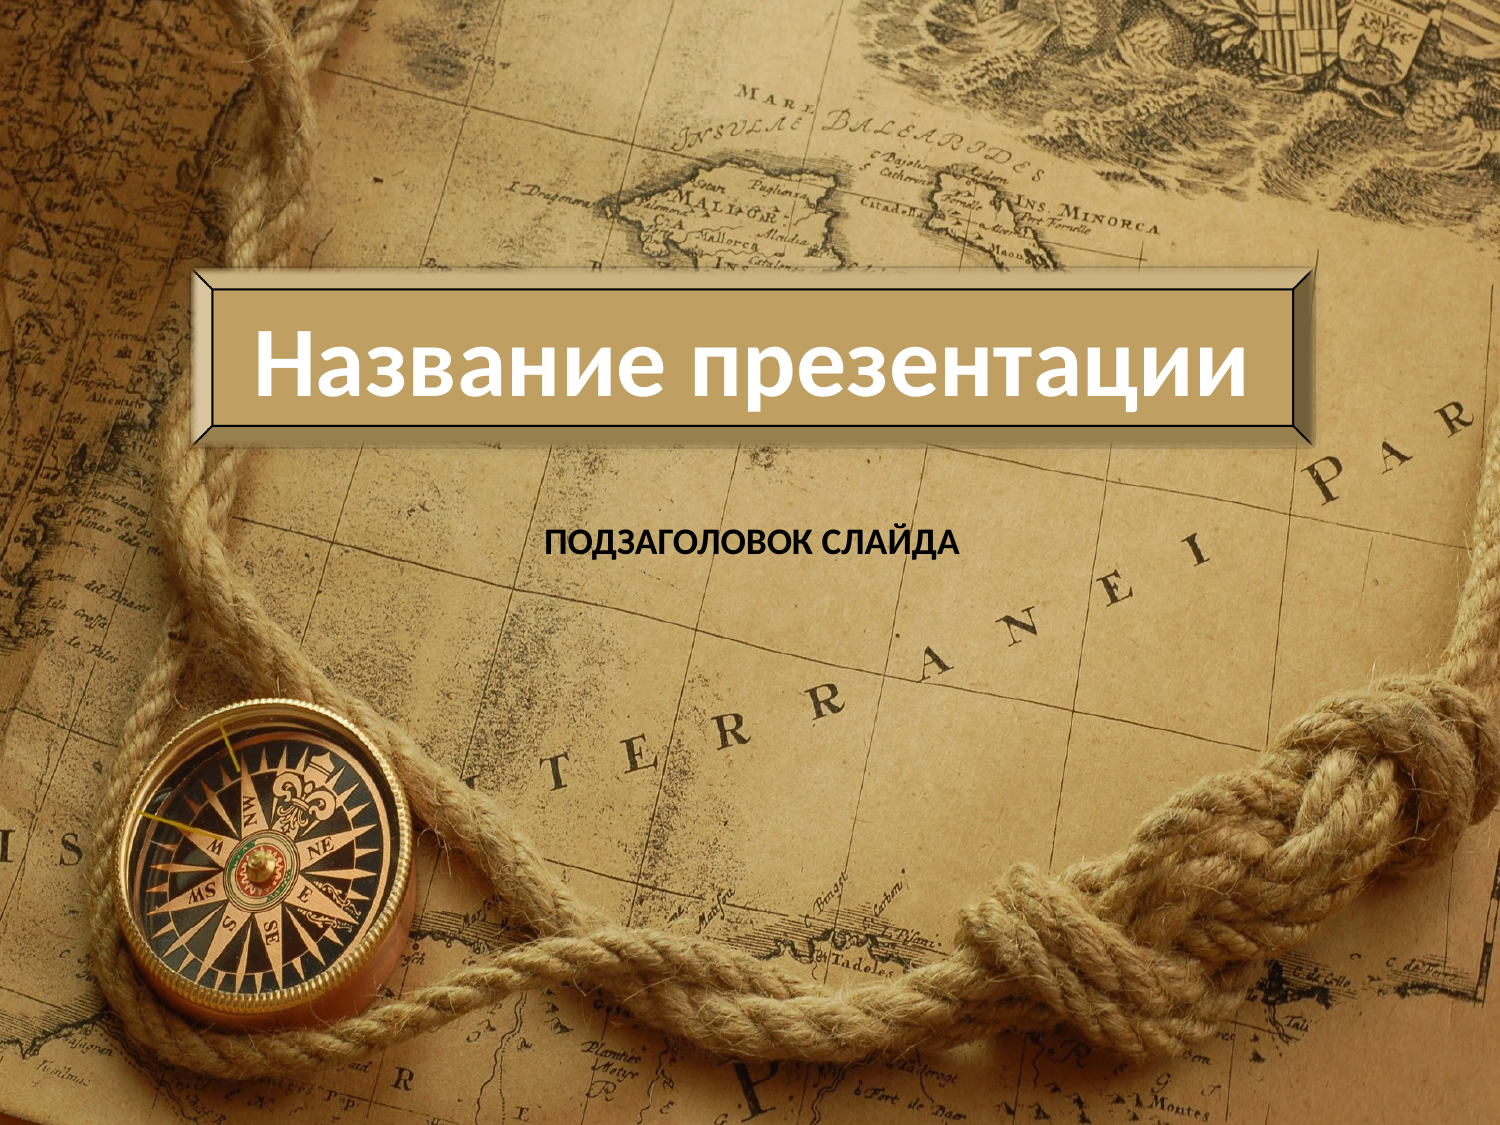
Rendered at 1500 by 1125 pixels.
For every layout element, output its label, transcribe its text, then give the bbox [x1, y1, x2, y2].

picture [0, 0, 1500, 1125]
text_box Название презентации [198, 275, 1307, 440]
subtitle ПОДЗАГОЛОВОК СЛАЙДА [281, 514, 1223, 677]
